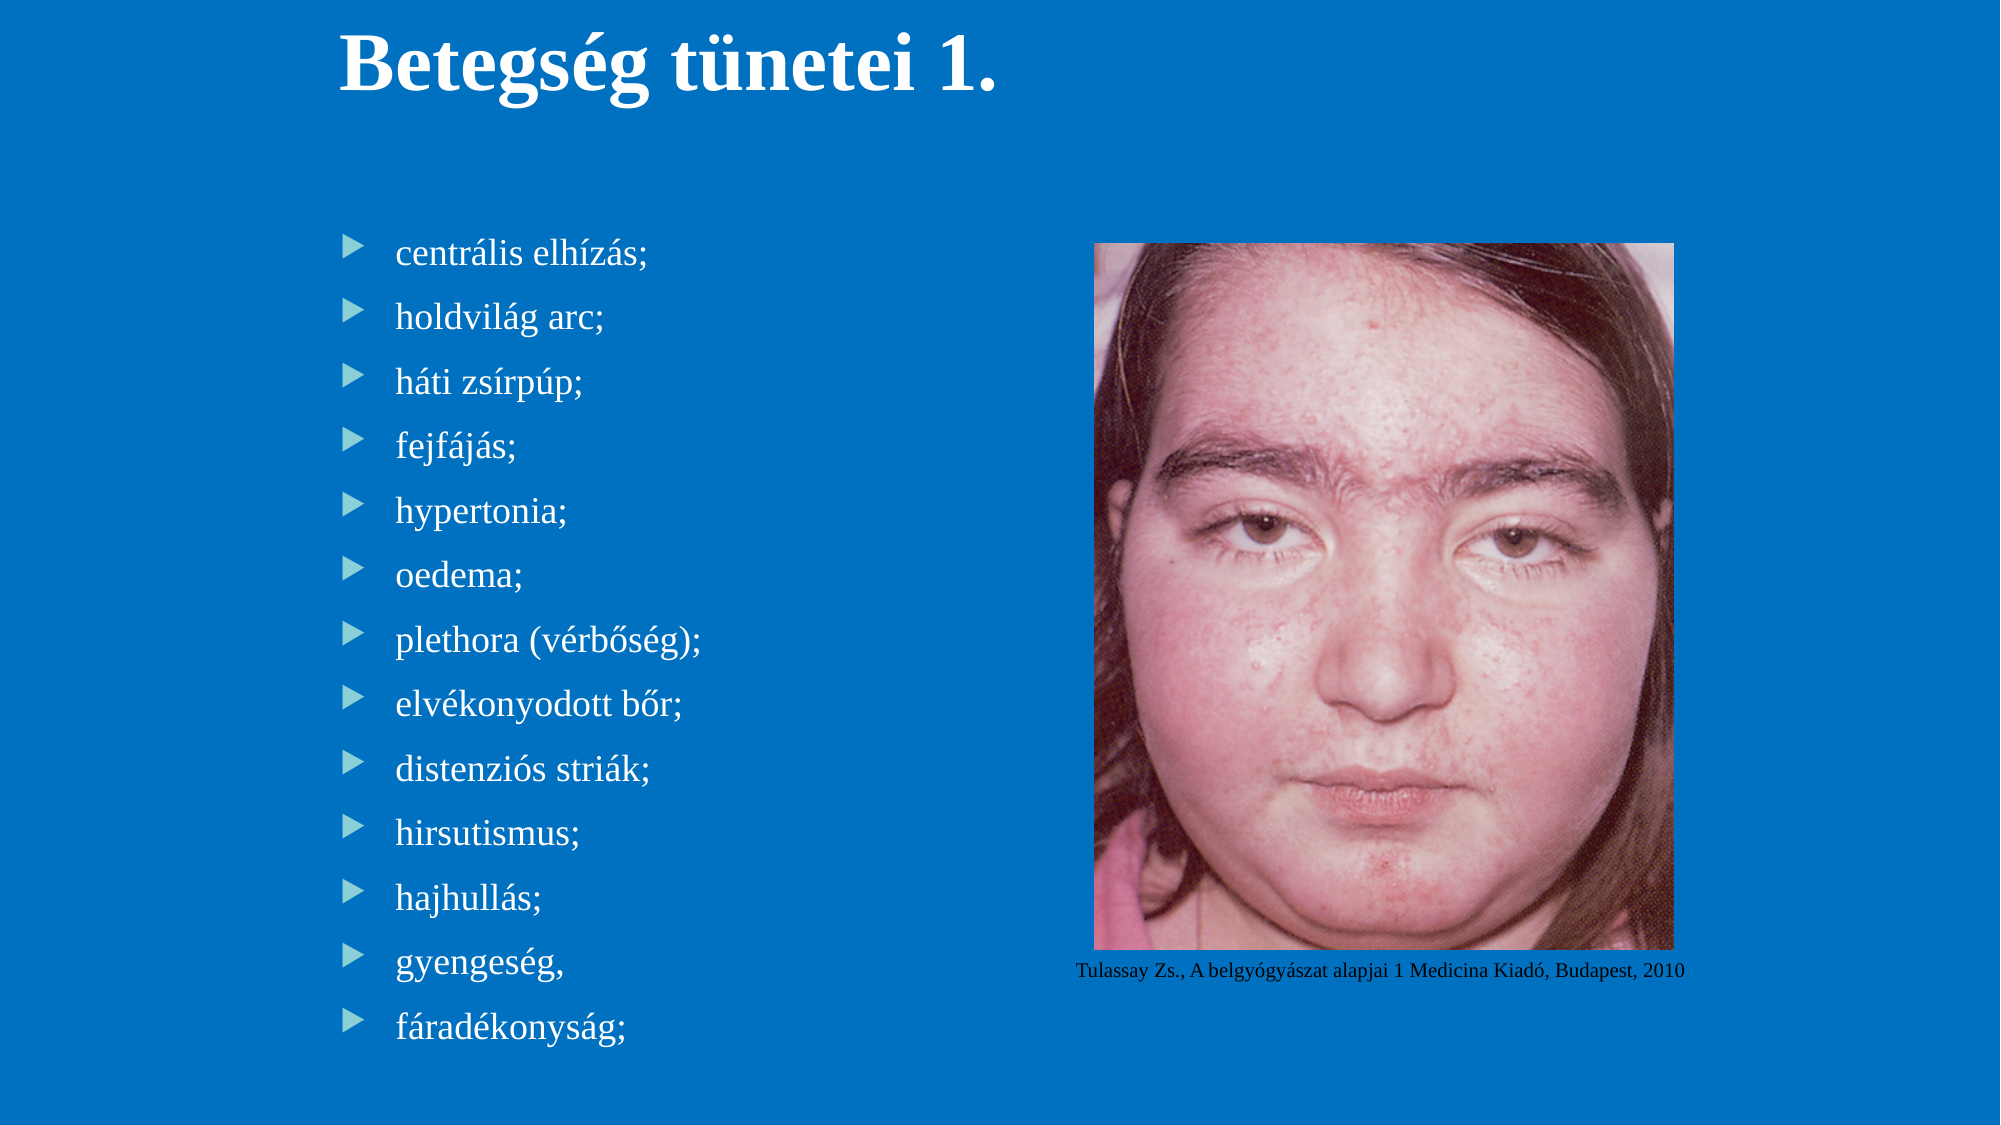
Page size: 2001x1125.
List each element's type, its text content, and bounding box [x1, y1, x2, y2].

text_box Tulassay Zs., A belgyógyászat alapjai 1 Medicina Kiadó, Budapest, 2010 [1061, 949, 1751, 990]
title Betegség tünetei 1. [324, 0, 1675, 173]
picture [1094, 243, 1674, 950]
list centrális elhízás; holdvilág arc; háti zsírpúp; fejfájás; hypertonia; oedema; plethora (vérbőség); elvékonyodott bőr; distenziós striák; hirsutismus; hajhullás; gyengeség, fáradékonyság; [324, 219, 1675, 1059]
